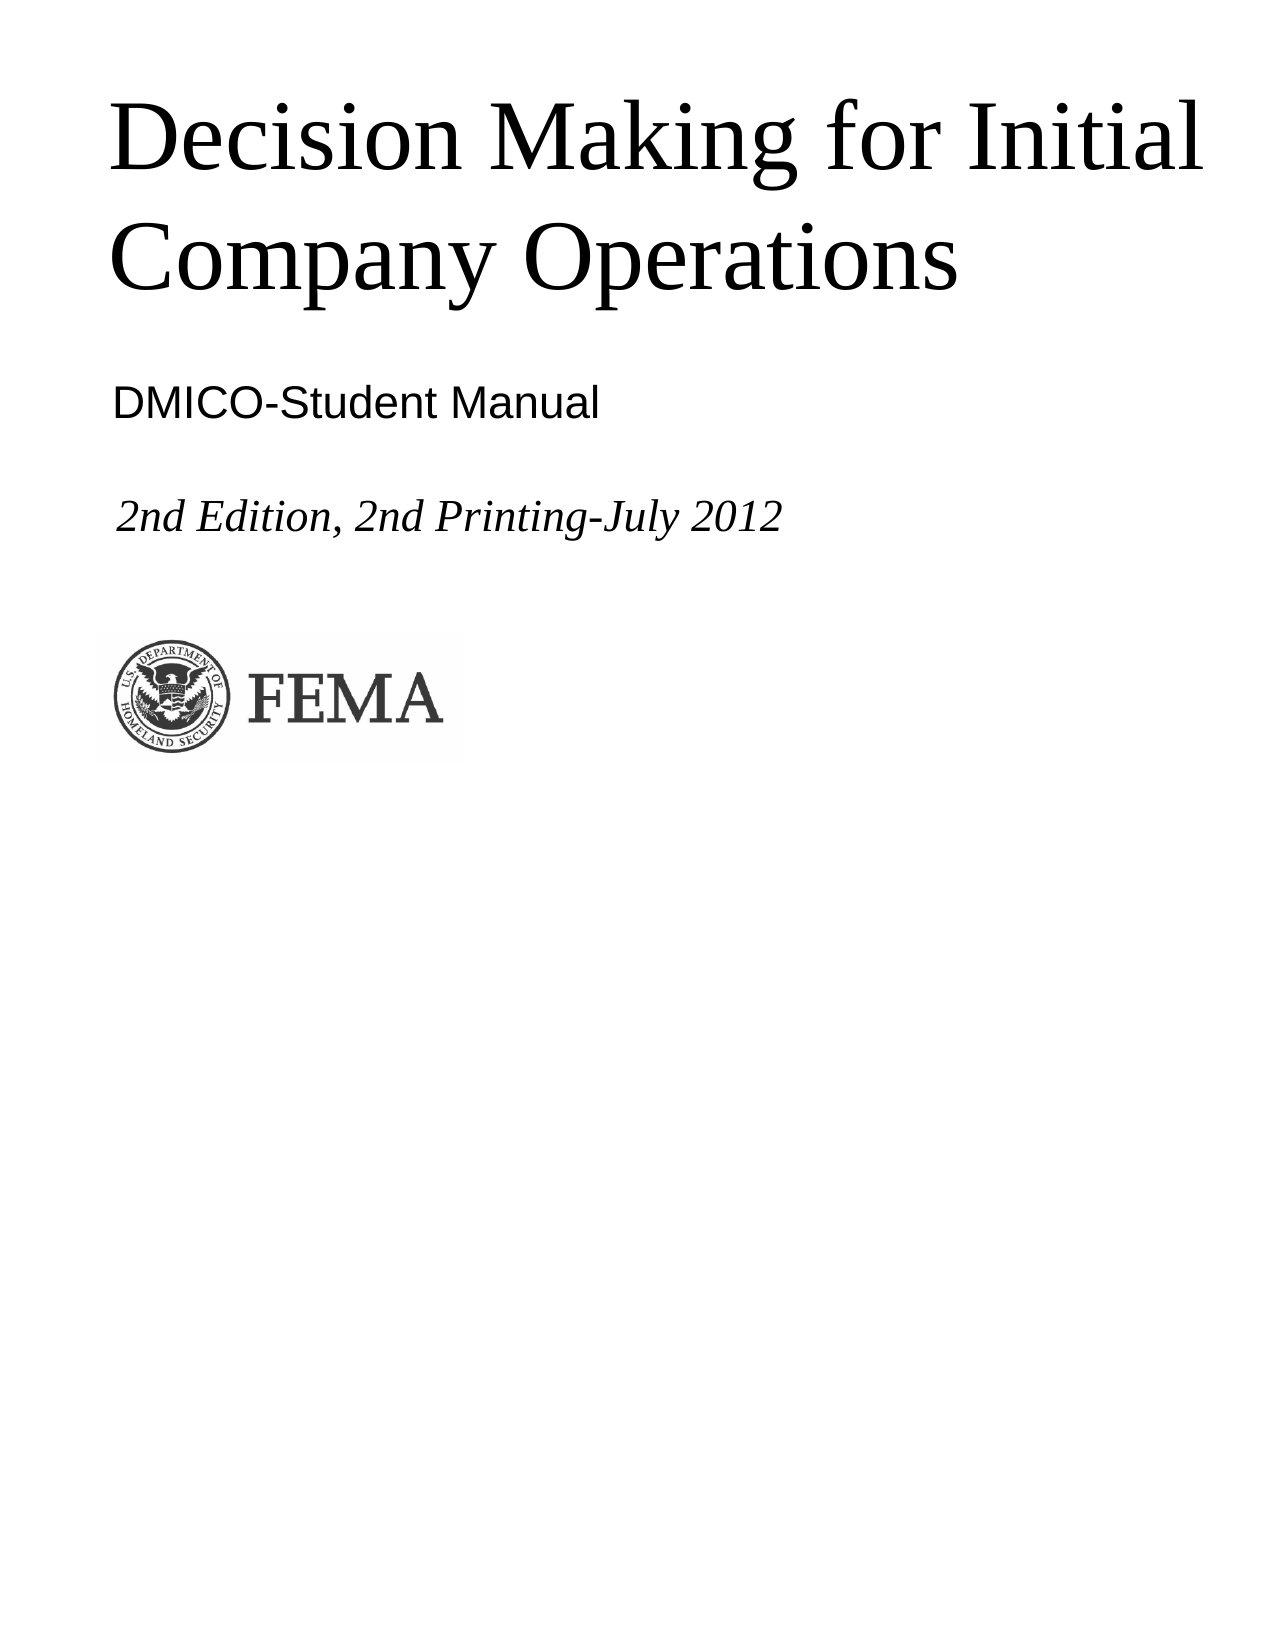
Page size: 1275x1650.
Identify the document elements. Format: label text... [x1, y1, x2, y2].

picture [92, 632, 462, 763]
text_box 2nd Edition, 2nd Printing-July 2012 [99, 477, 824, 550]
text_box Decision Making for Initial Company Operations [91, 61, 1275, 418]
text_box DMICO-Student Manual [95, 364, 618, 491]
